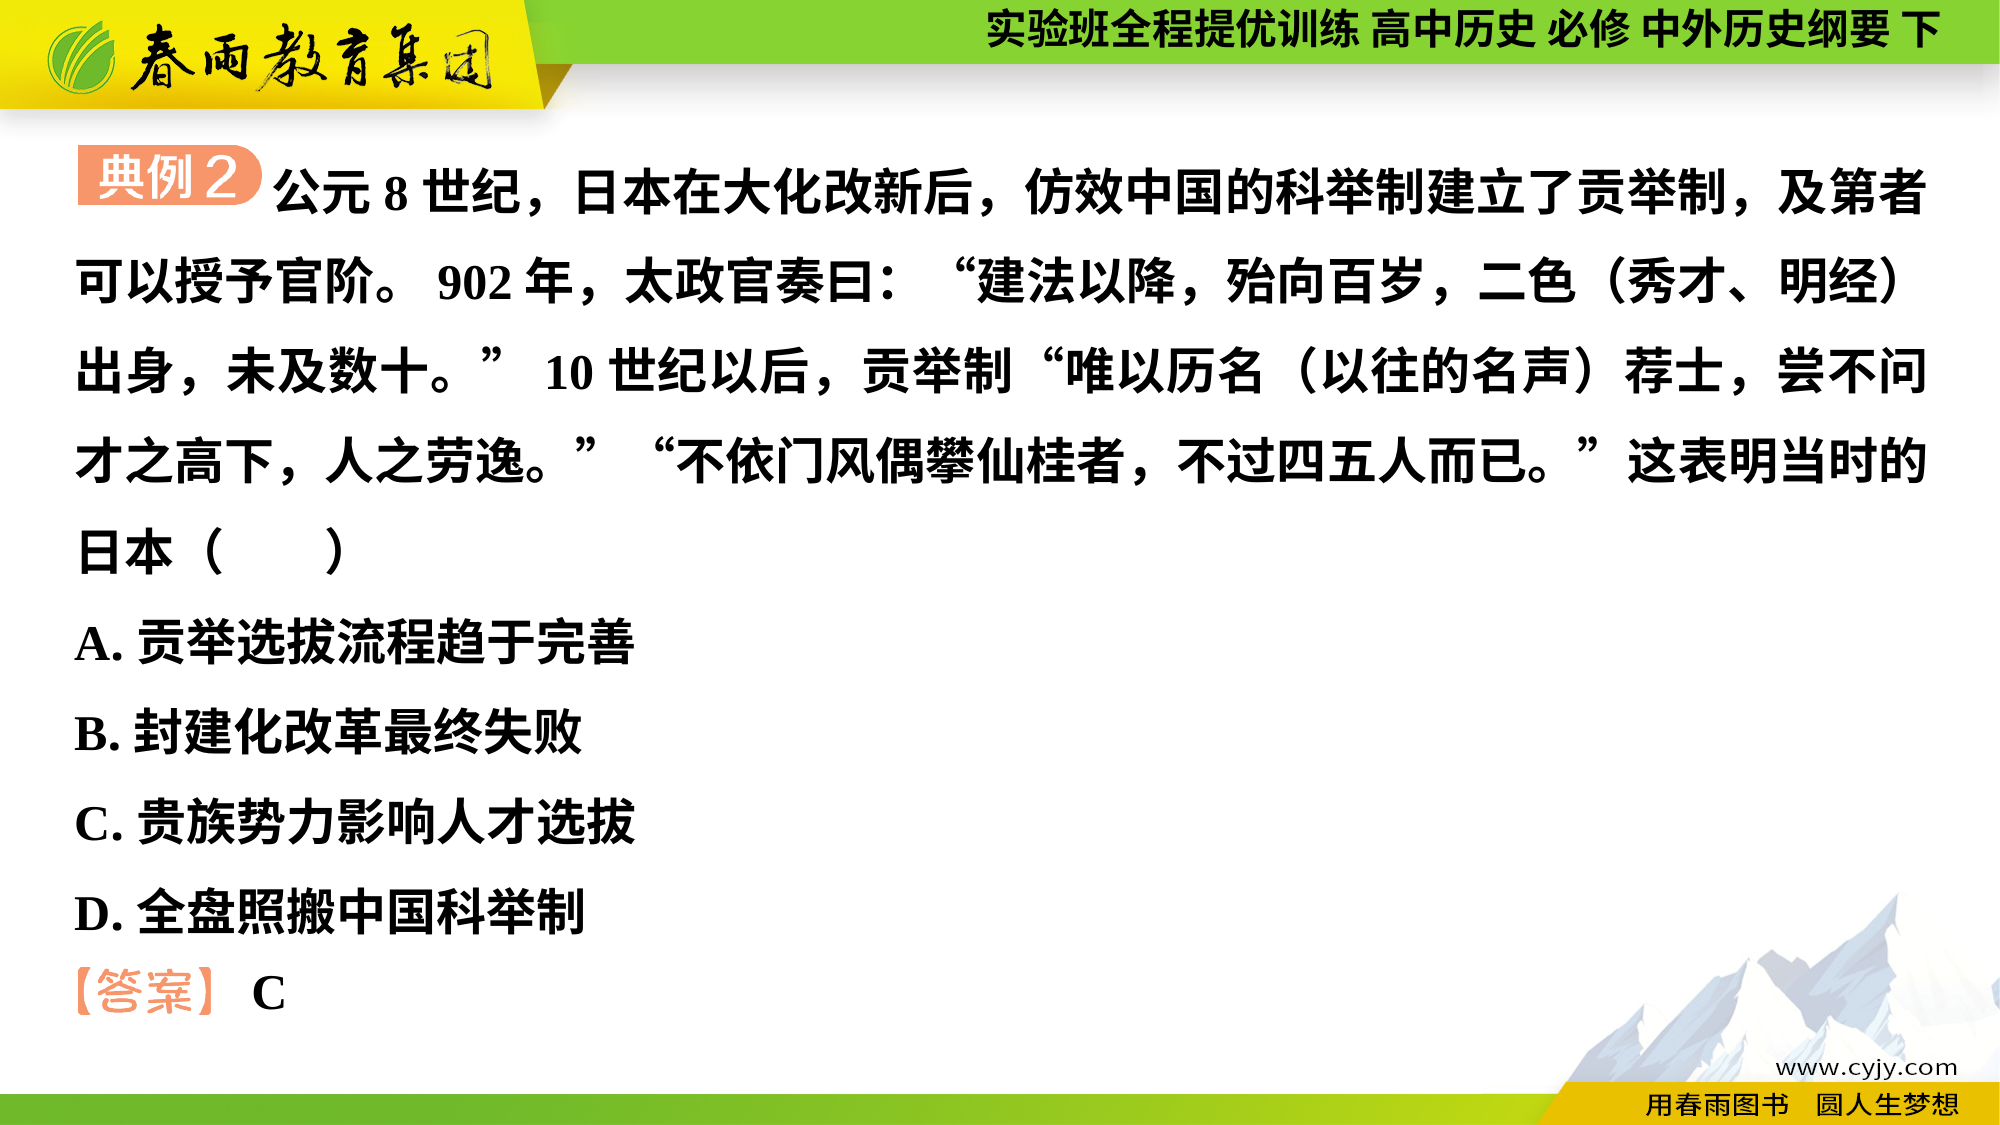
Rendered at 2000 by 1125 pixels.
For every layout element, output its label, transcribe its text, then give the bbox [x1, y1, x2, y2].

picture [0, 0, 2000, 1125]
text_box C [236, 952, 303, 1027]
list 公元8世纪，日本在大化改新后，仿效中国的科举制建立了贡举制，及第者可以授予官阶。902年，太政官奏曰：“建法以降，殆向百岁，二色（秀才、明经）出身，未及数十。”10世纪以后，贡举制“唯以历名（以往的名声）荐士，尝不问才之高下，人之劳逸。”“不依门风偶攀仙桂者，不过四五人而已。”这表明当时的日本（ ） A.贡举选拔流程趋于完善 B.封建化改革最终失败 C.贵族势力影响人才选拔 D.全盘照搬中国科举制 [59, 122, 1944, 956]
